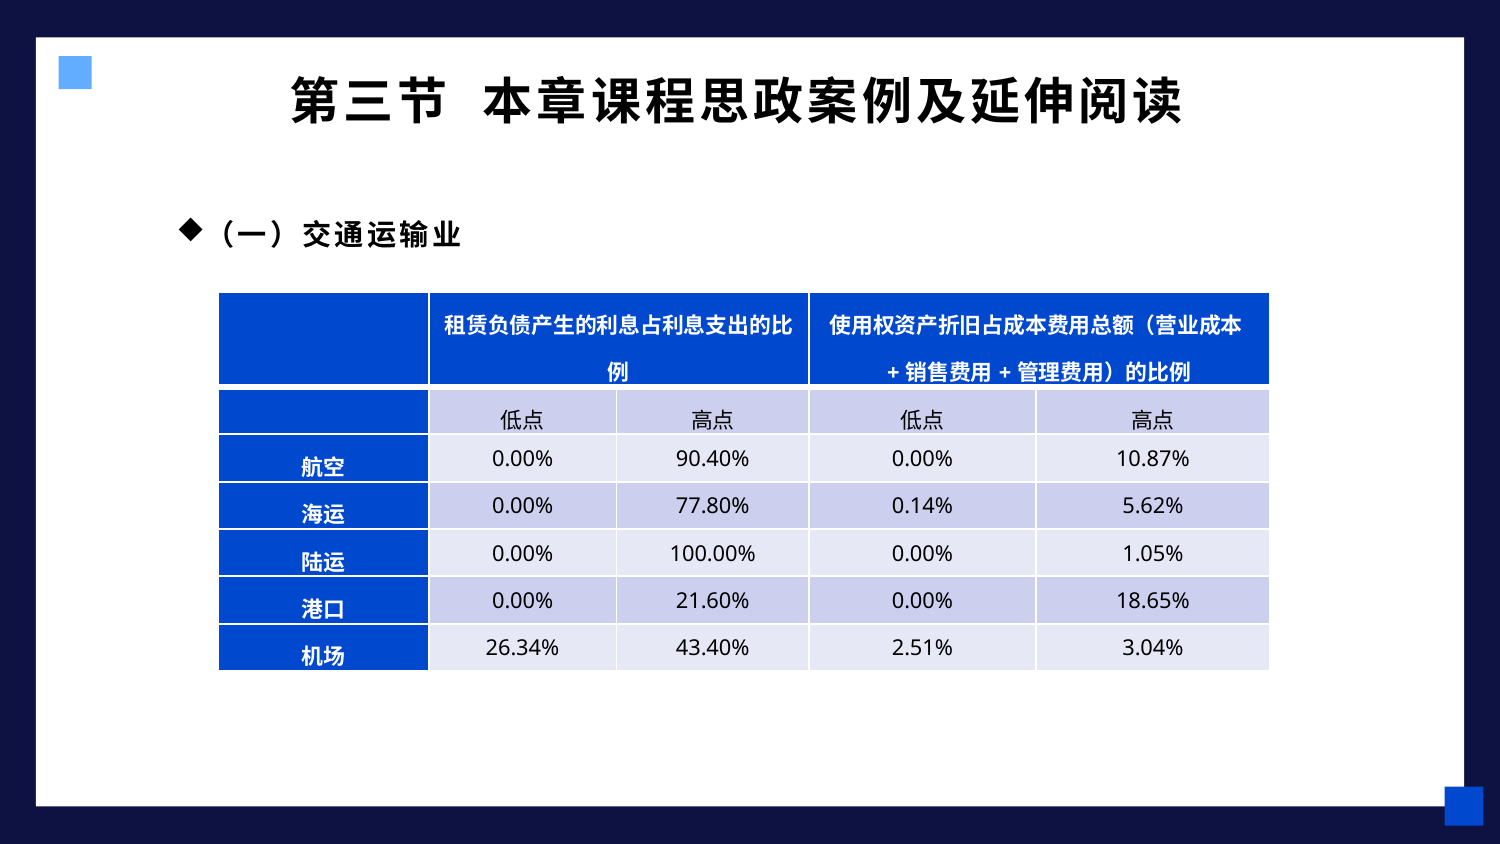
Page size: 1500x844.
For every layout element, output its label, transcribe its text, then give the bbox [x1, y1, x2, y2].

table_cell 26.34% [430, 625, 616, 670]
table_cell 3.04% [1037, 625, 1269, 670]
table_cell [219, 390, 428, 433]
table_cell 0.00% [430, 435, 616, 481]
table_cell 高点 [617, 390, 808, 433]
table_cell 0.14% [810, 483, 1035, 528]
table_cell 1.05% [1037, 530, 1269, 575]
table_cell 5.62% [1037, 483, 1269, 528]
table_cell 港口 [219, 577, 428, 623]
table_cell 0.00% [430, 577, 616, 623]
table_cell 43.40% [617, 625, 808, 670]
table_cell 0.00% [810, 435, 1035, 481]
table_cell 低点 [810, 390, 1035, 433]
table_cell 100.00% [617, 530, 808, 575]
table_cell 0.00% [430, 530, 616, 575]
table_cell 10.87% [1037, 435, 1269, 481]
table_cell 0.00% [430, 483, 616, 528]
table_cell 海运 [219, 483, 428, 528]
list （一）交通运输业 [159, 209, 1388, 634]
table_cell 低点 [430, 390, 616, 433]
title 第三节 本章课程思政案例及延伸阅读 [141, 48, 1327, 138]
table_cell 高点 [1037, 390, 1269, 433]
table_cell 21.60% [617, 577, 808, 623]
table_header [219, 293, 428, 384]
table_cell 机场 [219, 625, 428, 670]
table_cell 90.40% [617, 435, 808, 481]
table_cell 0.00% [810, 530, 1035, 575]
table_cell 陆运 [219, 530, 428, 575]
table_cell 航空 [219, 435, 428, 481]
table_cell 18.65% [1037, 577, 1269, 623]
table_header 租赁负债产生的利息占利息支出的比例 [430, 293, 808, 384]
table_header 使用权资产折旧占成本费用总额（营业成本+销售费用+管理费用）的比例 [810, 293, 1269, 384]
table_cell 77.80% [617, 483, 808, 528]
table_cell 2.51% [810, 625, 1035, 670]
table_cell 0.00% [810, 577, 1035, 623]
